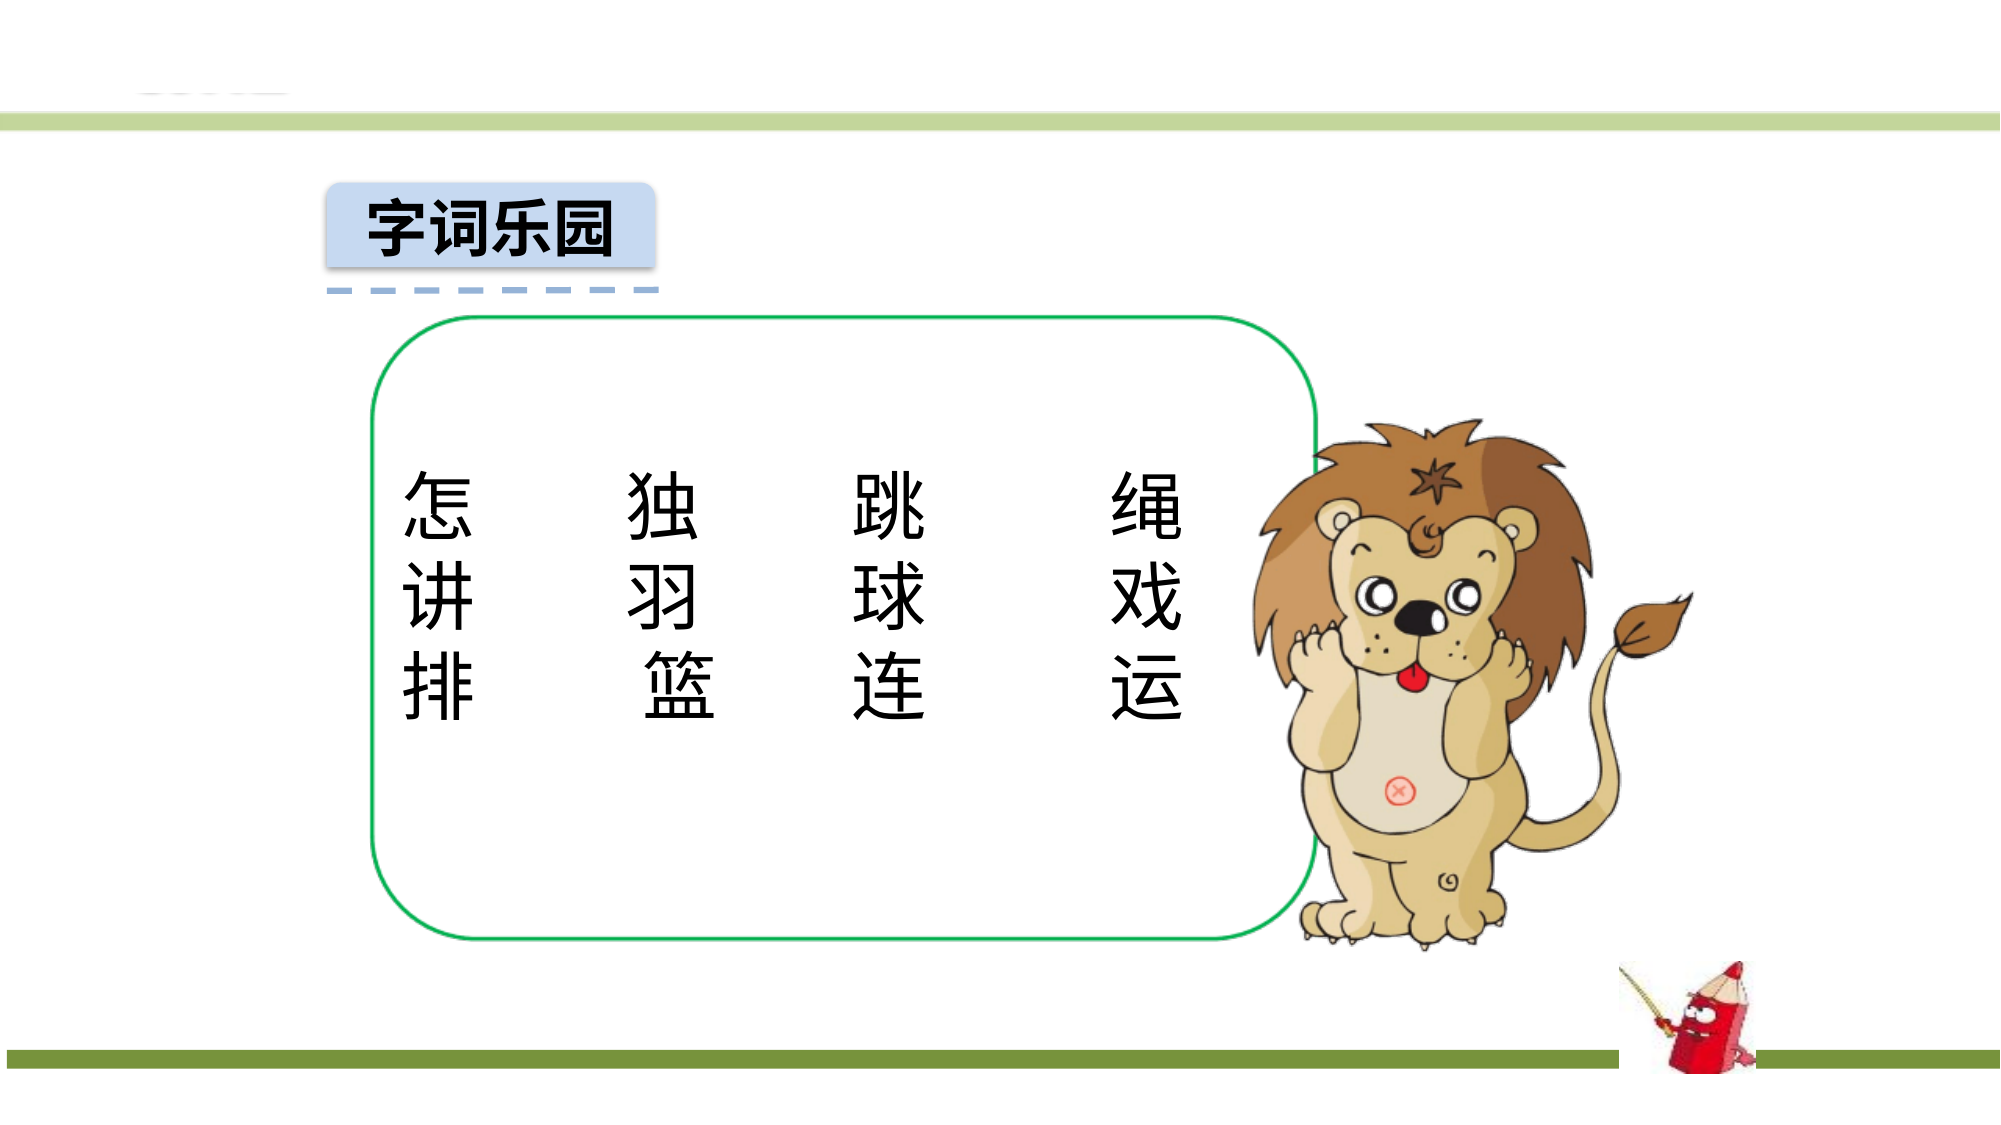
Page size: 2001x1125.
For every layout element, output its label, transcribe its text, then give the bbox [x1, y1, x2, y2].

text_box 字词乐园 [325, 181, 656, 268]
picture [0, 93, 2000, 953]
picture [1619, 961, 1756, 1074]
